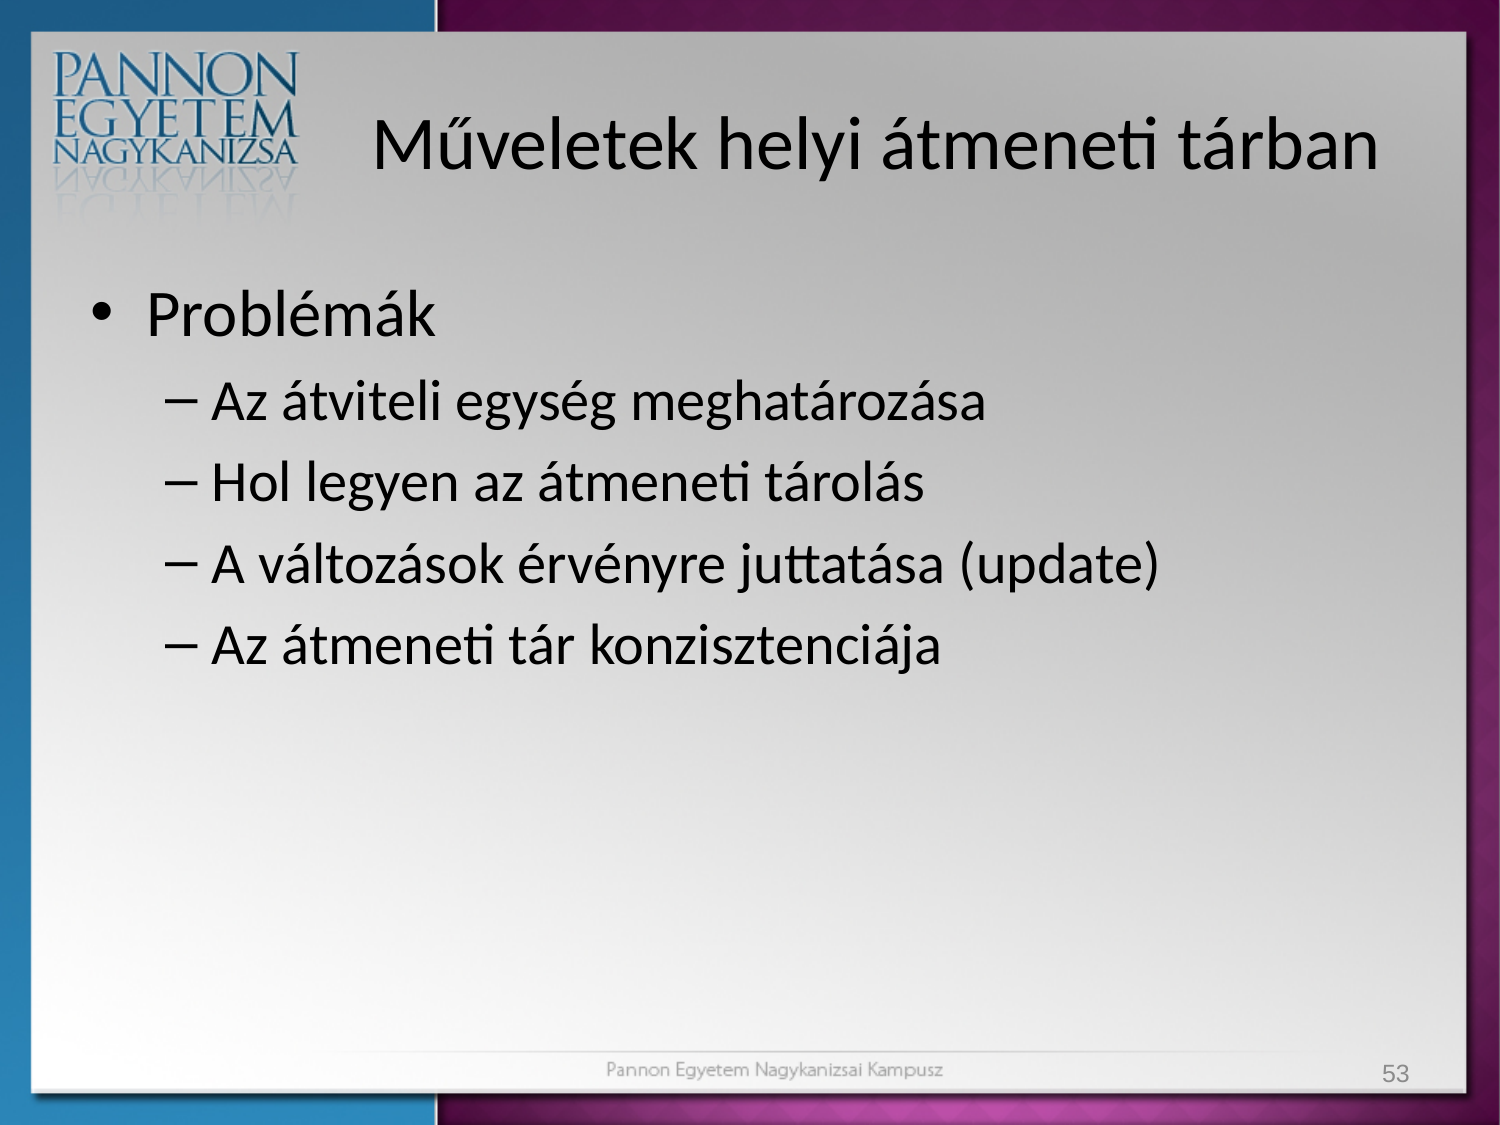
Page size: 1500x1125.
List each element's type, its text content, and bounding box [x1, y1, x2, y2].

picture [0, 0, 1500, 1125]
slide_number 53 [1074, 1042, 1425, 1103]
list Problémák Az átviteli egység meghatározása Hol legyen az átmeneti tárolás A változások érvényre juttatása (update) Az átmeneti tár konzisztenciája [75, 262, 1425, 1038]
title Műveletek helyi átmeneti tárban [328, 45, 1425, 233]
